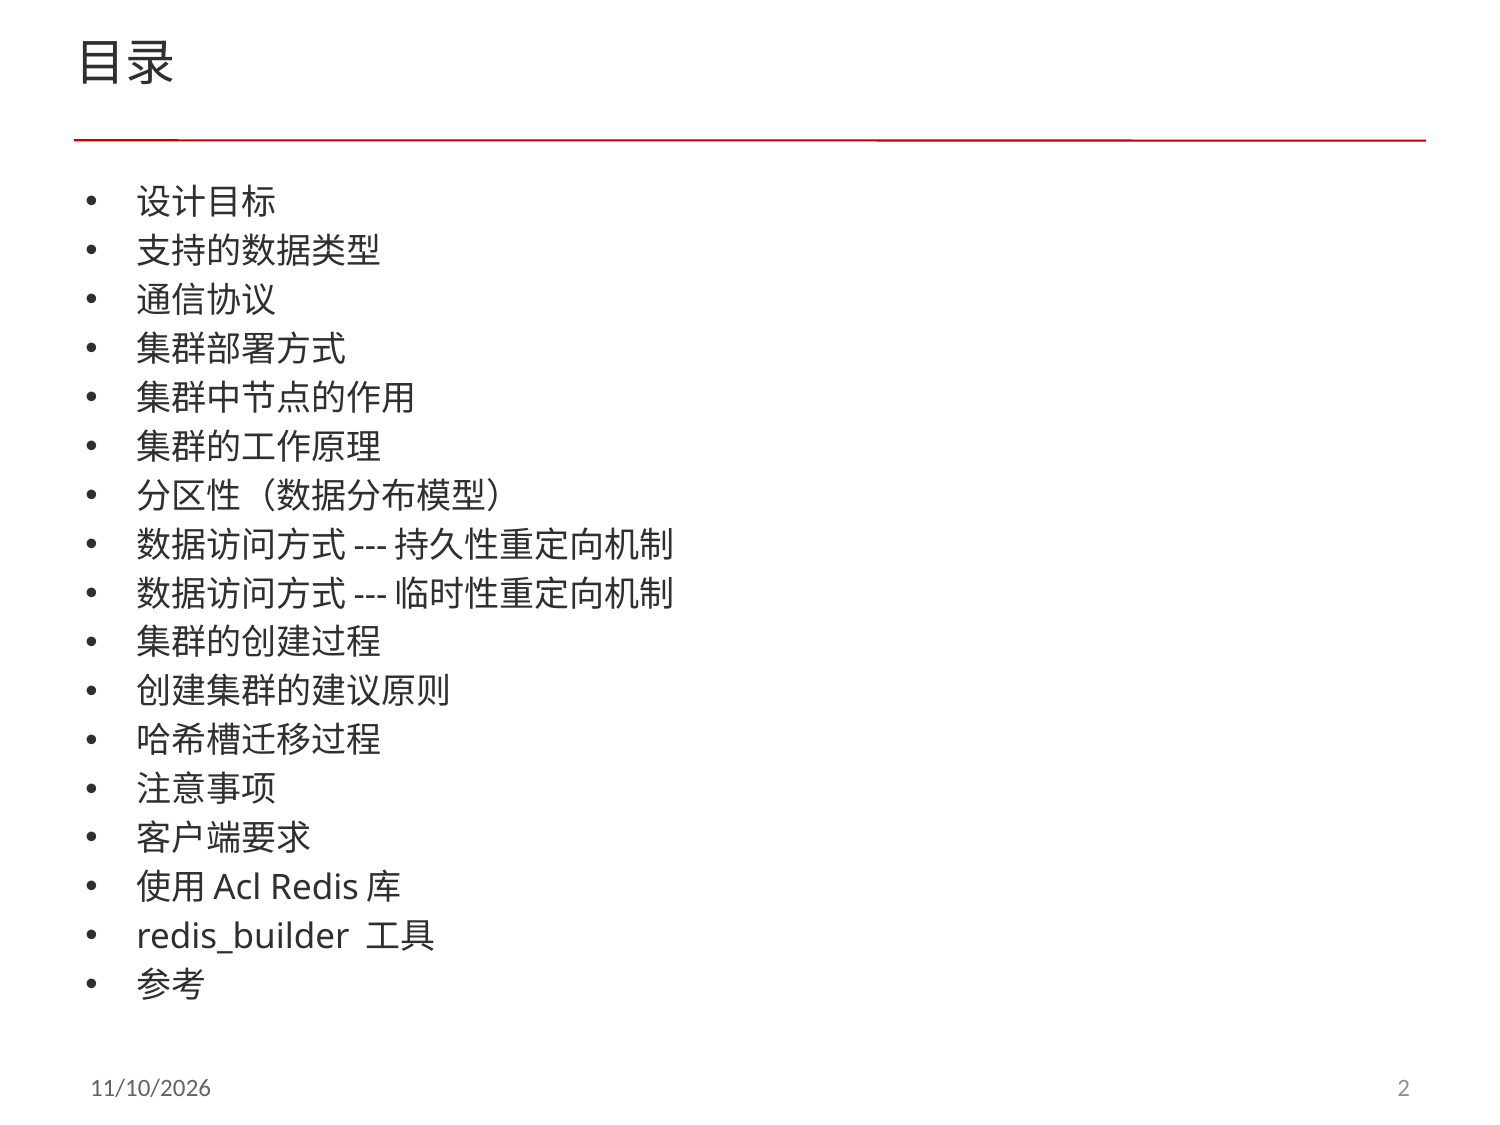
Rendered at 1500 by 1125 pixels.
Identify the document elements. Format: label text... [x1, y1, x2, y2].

list 设计目标 支持的数据类型 通信协议 集群部署方式 集群中节点的作用 集群的工作原理 分区性（数据分布模型） 数据访问方式---持久性重定向机制 数据访问方式---临时性重定向机制 集群的创建过程 创建集群的建议原则 哈希槽迁移过程 注意事项 客户端要求 使用Acl Redis库 redis_builder 工具 参考 [70, 171, 1421, 1016]
title 目录 [75, 30, 1235, 136]
